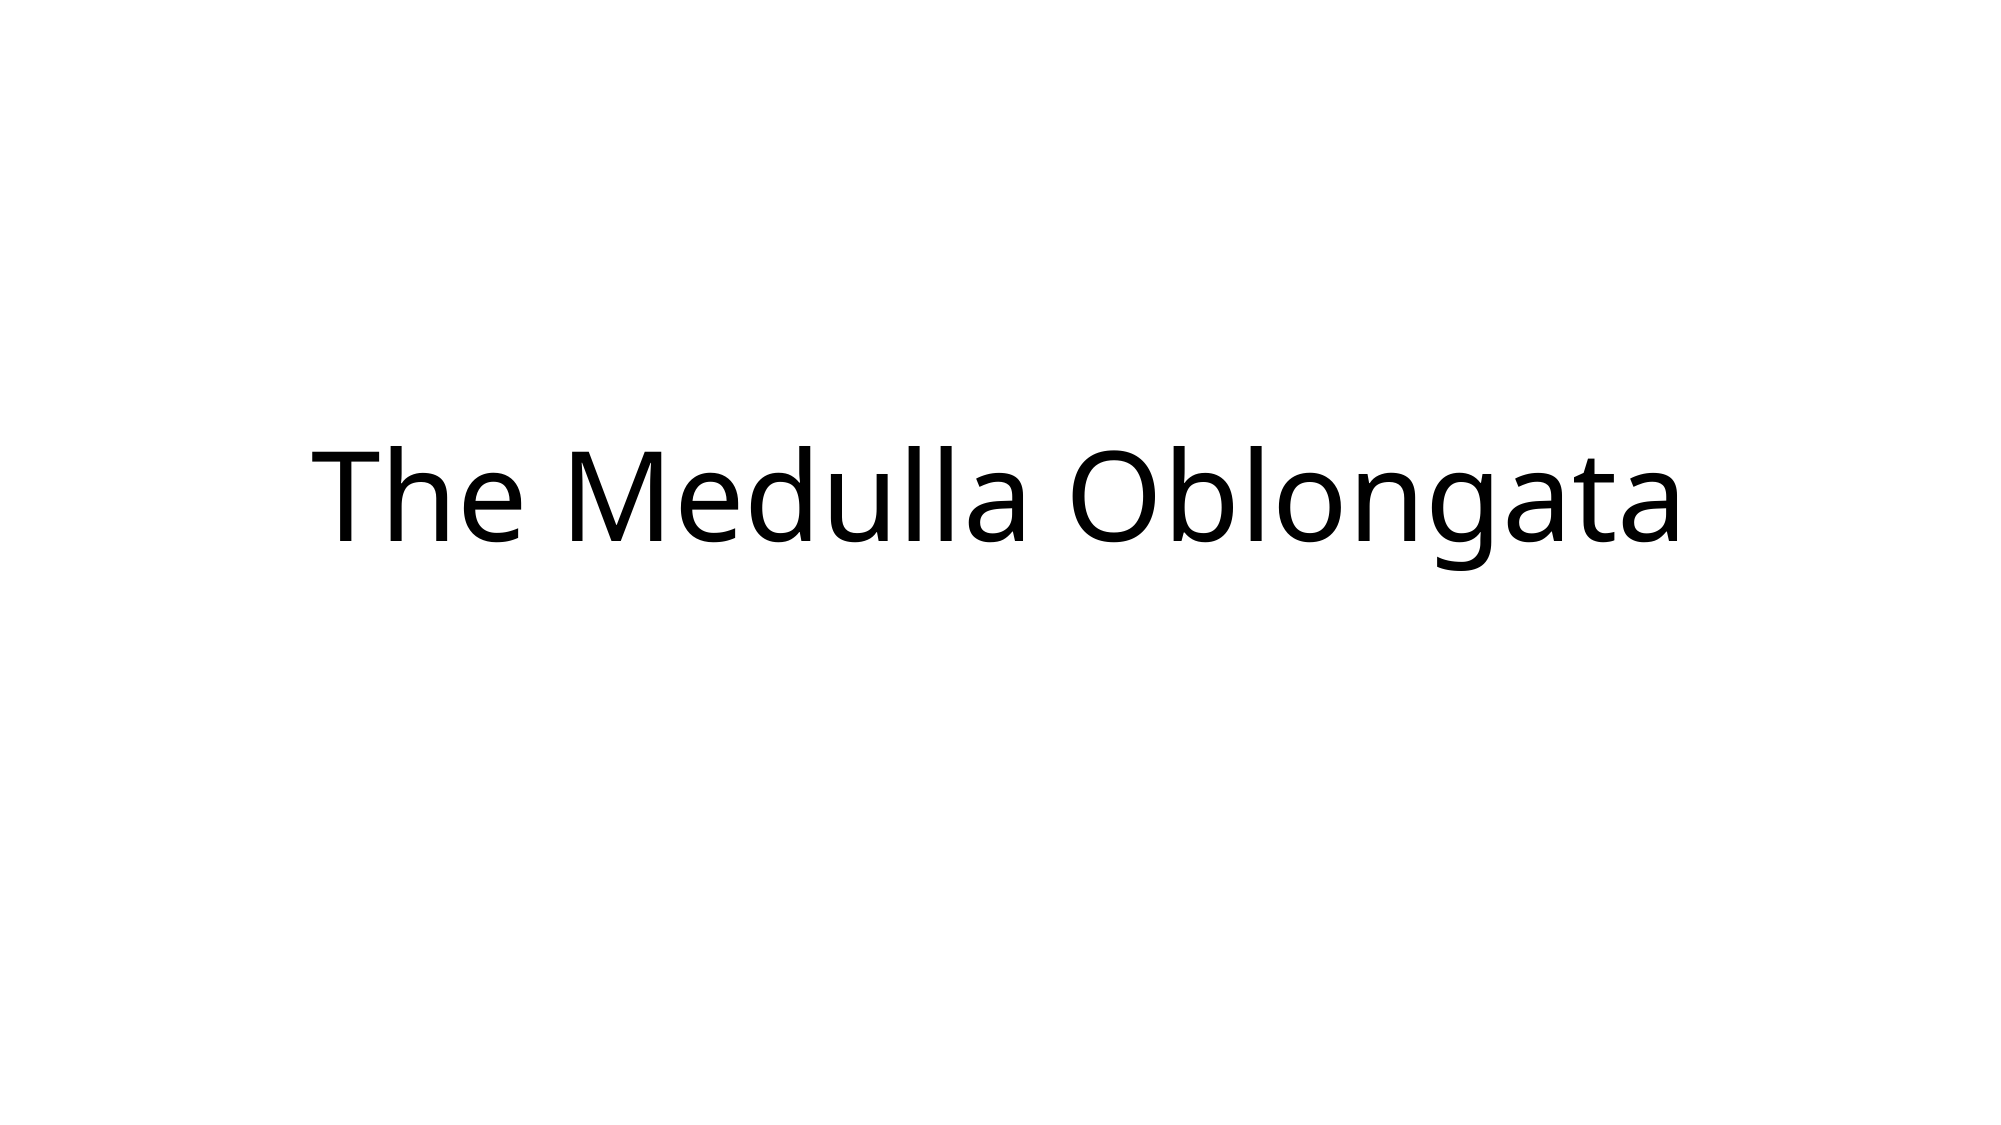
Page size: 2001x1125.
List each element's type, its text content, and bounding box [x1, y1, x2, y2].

title The Medulla Oblongata [249, 184, 1750, 576]
